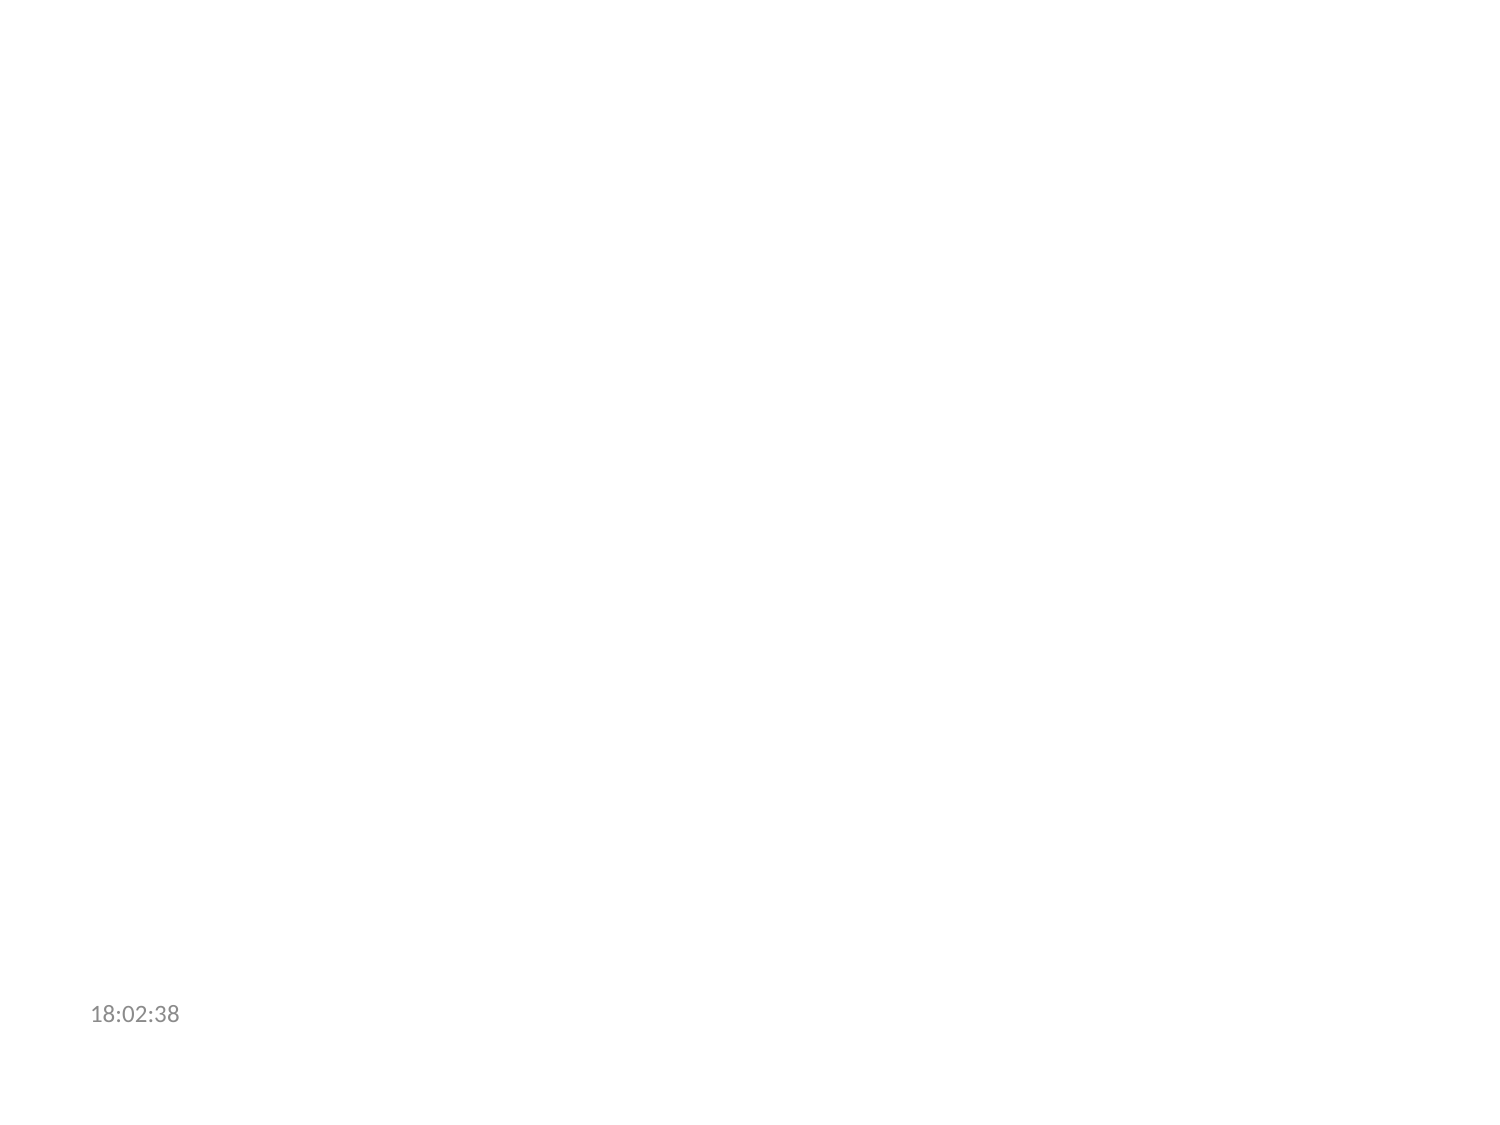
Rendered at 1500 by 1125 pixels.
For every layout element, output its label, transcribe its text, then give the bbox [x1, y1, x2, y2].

text_box 15:35:09 [75, 982, 425, 1043]
